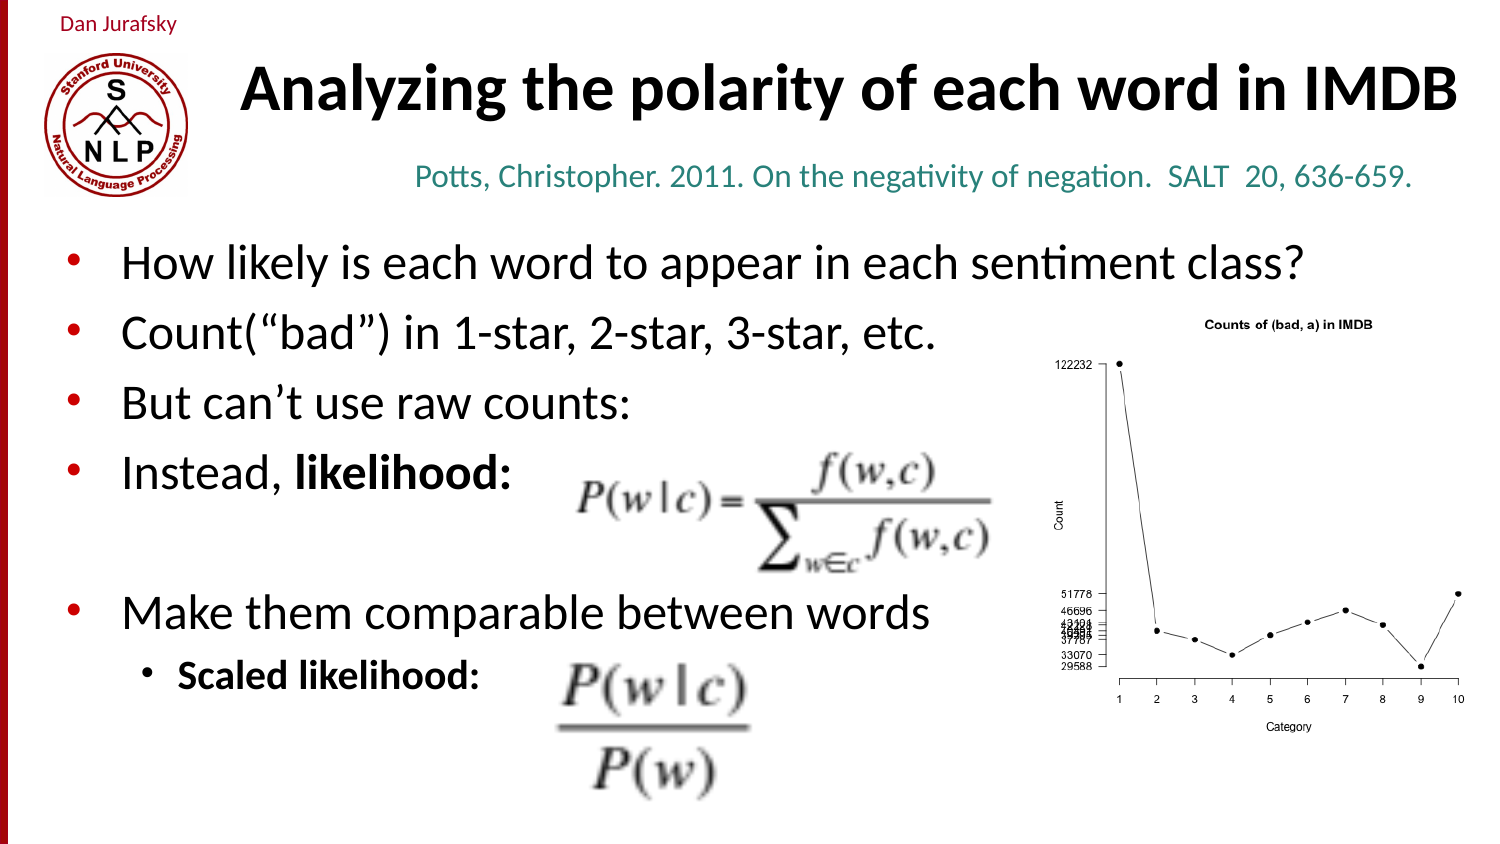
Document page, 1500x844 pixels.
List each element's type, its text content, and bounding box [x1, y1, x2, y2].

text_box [549, 646, 757, 810]
list How likely is each word to appear in each sentiment class? Count(“bad”) in 1-star, 2-star, 3-star, etc. But can’t use raw counts: Instead, likelihood: Make them comparable between words Scaled likelihood: [50, 221, 1450, 769]
picture [1049, 296, 1500, 748]
text_box Potts, Christopher. 2011. On the negativity of negation. SALT 20, 636-659. [399, 146, 1474, 202]
title Analyzing the polarity of each word in IMDB [225, 46, 1500, 132]
picture [44, 53, 188, 197]
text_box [571, 439, 995, 580]
